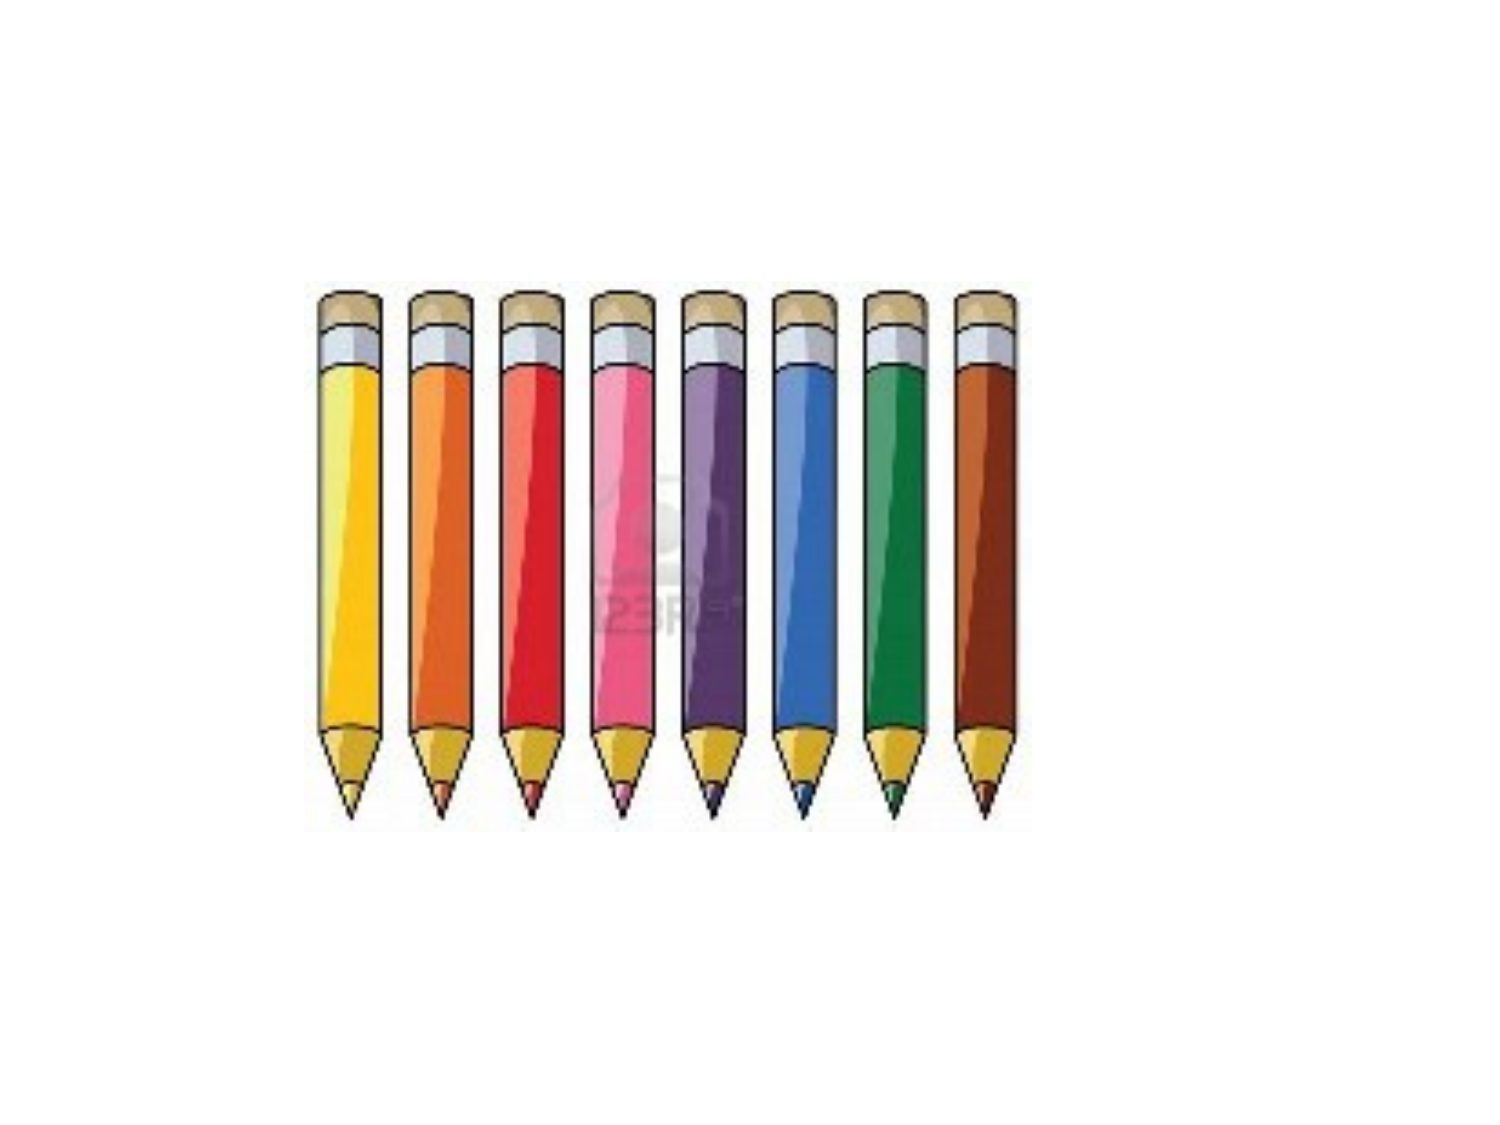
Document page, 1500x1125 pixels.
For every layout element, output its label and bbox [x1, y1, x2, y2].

list [304, 280, 1032, 833]
